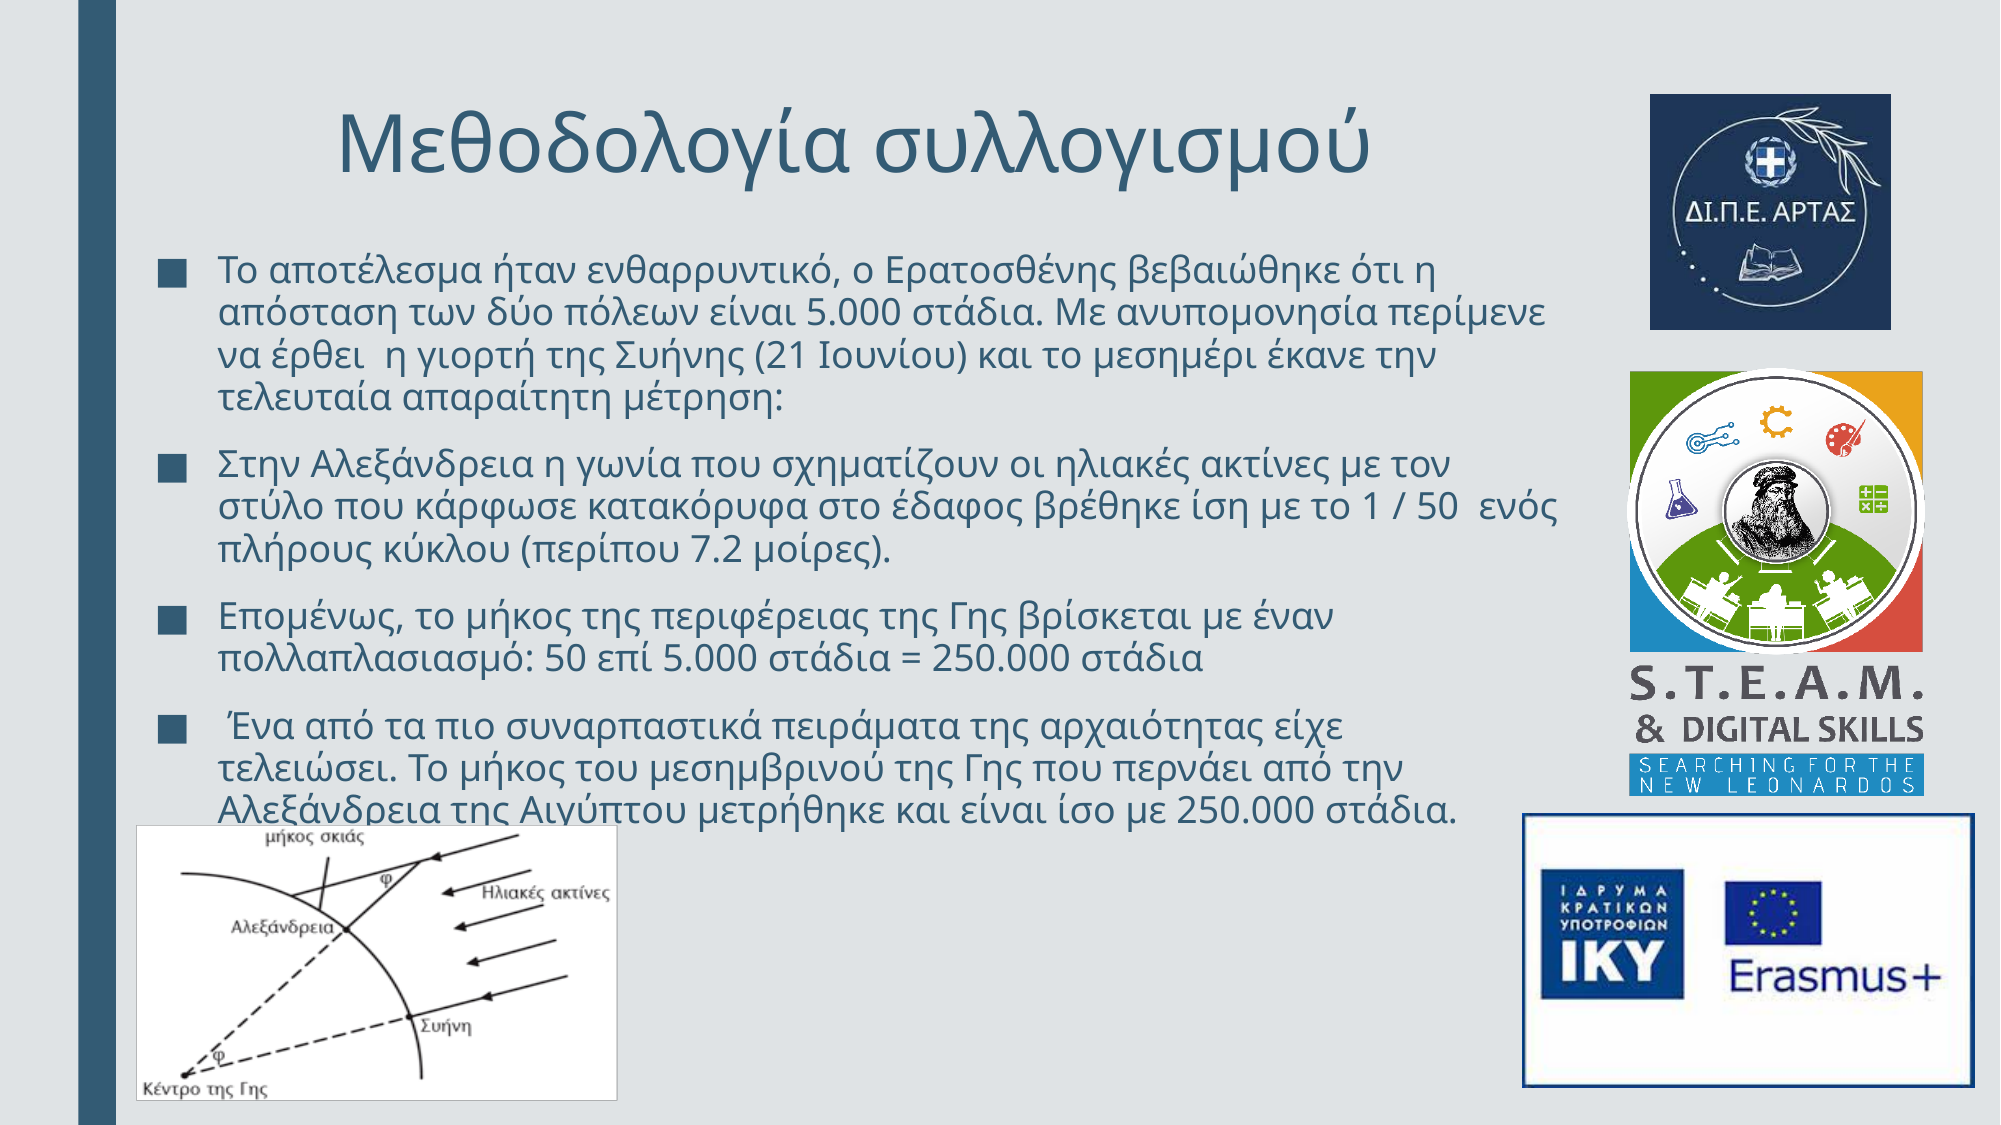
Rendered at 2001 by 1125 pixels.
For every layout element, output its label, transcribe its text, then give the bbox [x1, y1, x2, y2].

picture [1522, 813, 1975, 1088]
picture [135, 824, 619, 1102]
picture [1650, 94, 1891, 330]
list Το αποτέλεσμα ήταν ενθαρρυντικό, ο Ερατοσθένης βεβαιώθηκε ότι η απόσταση των δύο πόλεων είναι 5.000 στάδια. Με ανυπομονησία περίμενε να έρθει η γιορτή της Συήνης (21 Ιουνίου) και το μεσημέρι έκανε την τελευταία απαραίτητη μέτρηση: Στην Αλεξάνδρεια η γωνία που σχηματίζουν οι ηλιακές ακτίνες με τον στύλο που κάρφωσε κατακόρυφα στο έδαφος βρέθηκε ίση με το 1 / 50 ενός πλήρους κύκλου (περίπου 7.2 μοίρες). Επομένως, το μήκος της περιφέρειας της Γης βρίσκεται με έναν πολλαπλασιασμό: 50 επί 5.000 στάδια = 250.000 στάδια Ένα από τα πιο συναρπαστικά πειράματα της αρχαιότητας είχε τελειώσει. Το μήκος του μεσημβρινού της Γης που περνάει από την Αλεξάνδρεια της Αιγύπτου μετρήθηκε και είναι ίσο με 250.000 στάδια. [139, 179, 1577, 944]
picture [1627, 368, 1925, 796]
title Μεθοδολογία συλλογισμού [320, 96, 1479, 179]
